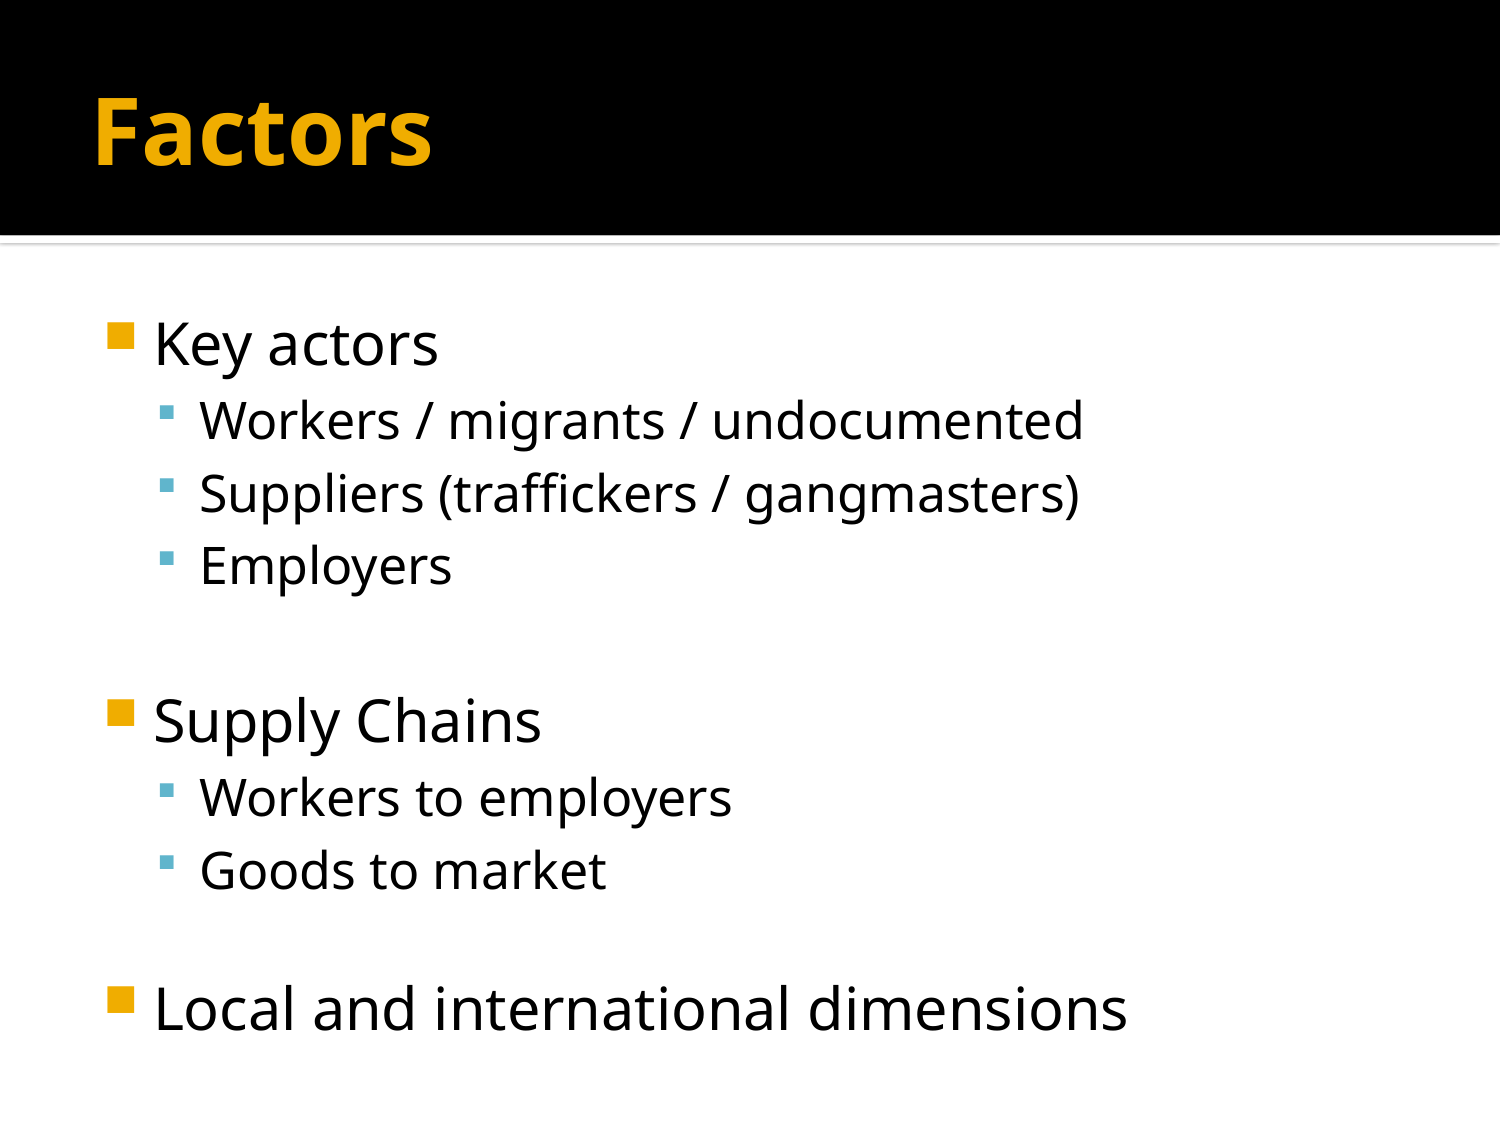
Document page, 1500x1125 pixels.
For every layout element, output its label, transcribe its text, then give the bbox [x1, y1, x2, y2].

list Key actors Workers / migrants / undocumented Suppliers (traffickers / gangmasters) Employers Supply Chains Workers to employers Goods to market Local and international dimensions [75, 291, 1425, 1050]
title Factors [75, 25, 1425, 231]
